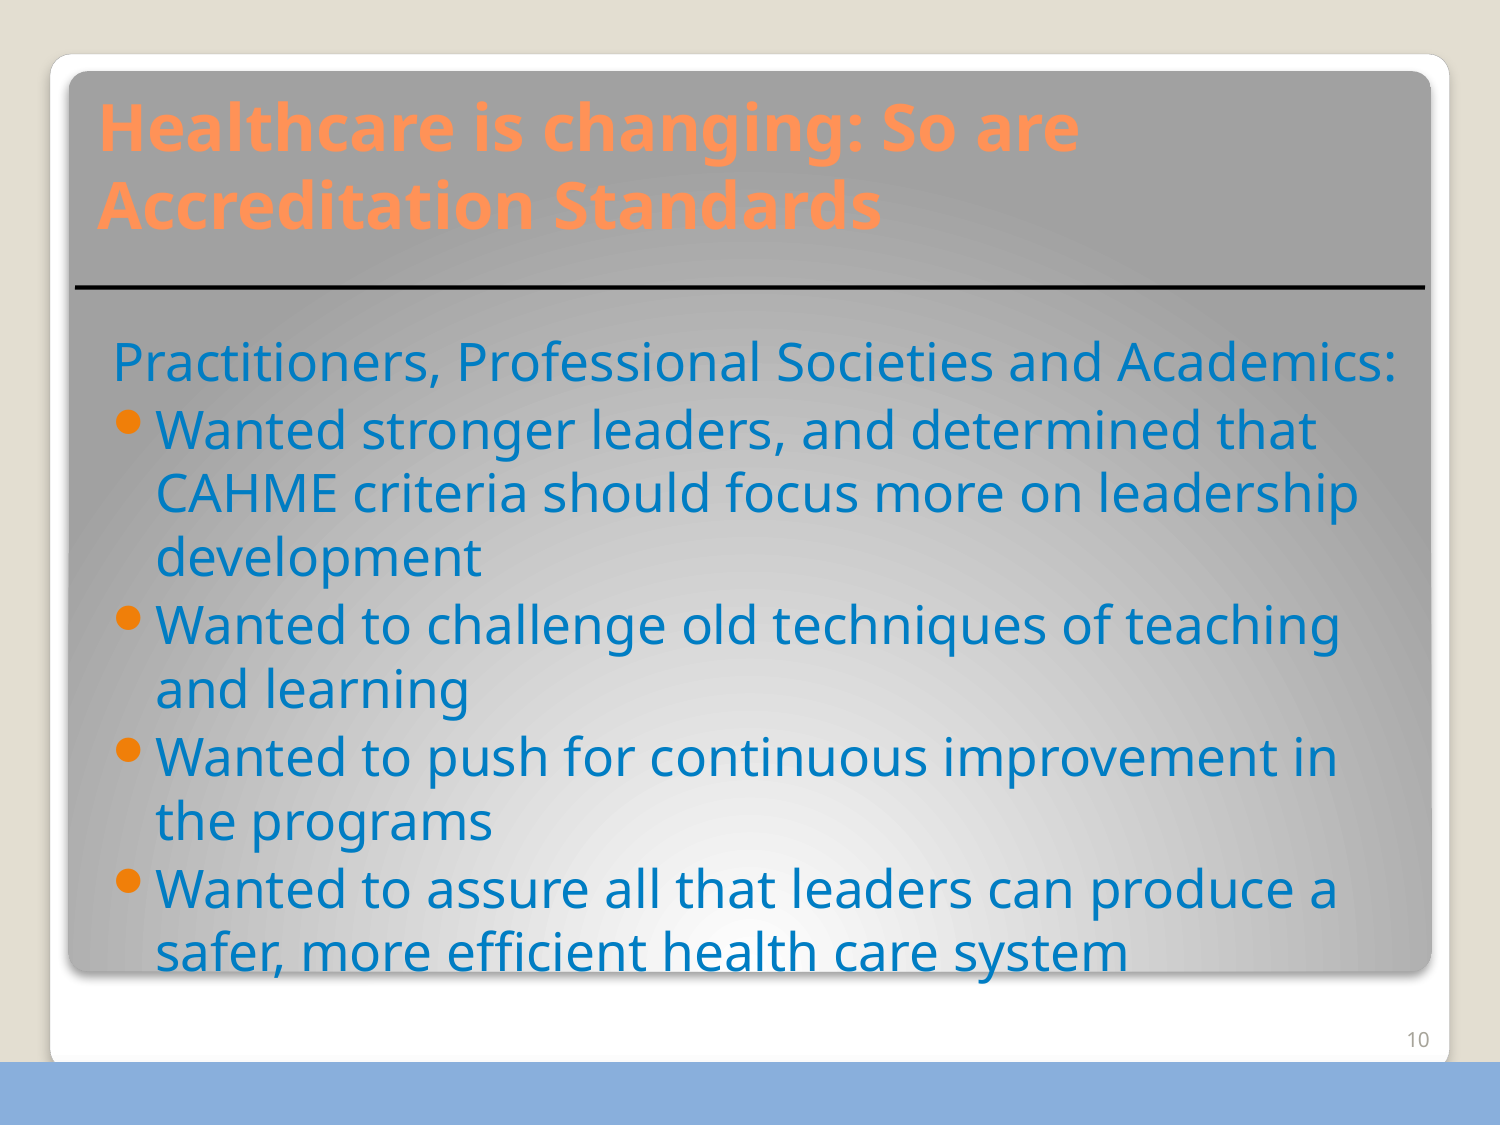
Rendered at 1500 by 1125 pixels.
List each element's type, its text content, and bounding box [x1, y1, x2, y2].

list Practitioners, Professional Societies and Academics: Wanted stronger leaders, and determined that CAHME criteria should focus more on leadership development Wanted to challenge old techniques of teaching and learning Wanted to push for continuous improvement in the programs Wanted to assure all that leaders can produce a safer, more efficient health care system [82, 312, 1425, 1000]
title Healthcare is changing: So are Accreditation Standards [82, 77, 1425, 250]
picture [0, 1062, 1500, 1125]
slide_number 10 [1369, 1002, 1445, 1063]
